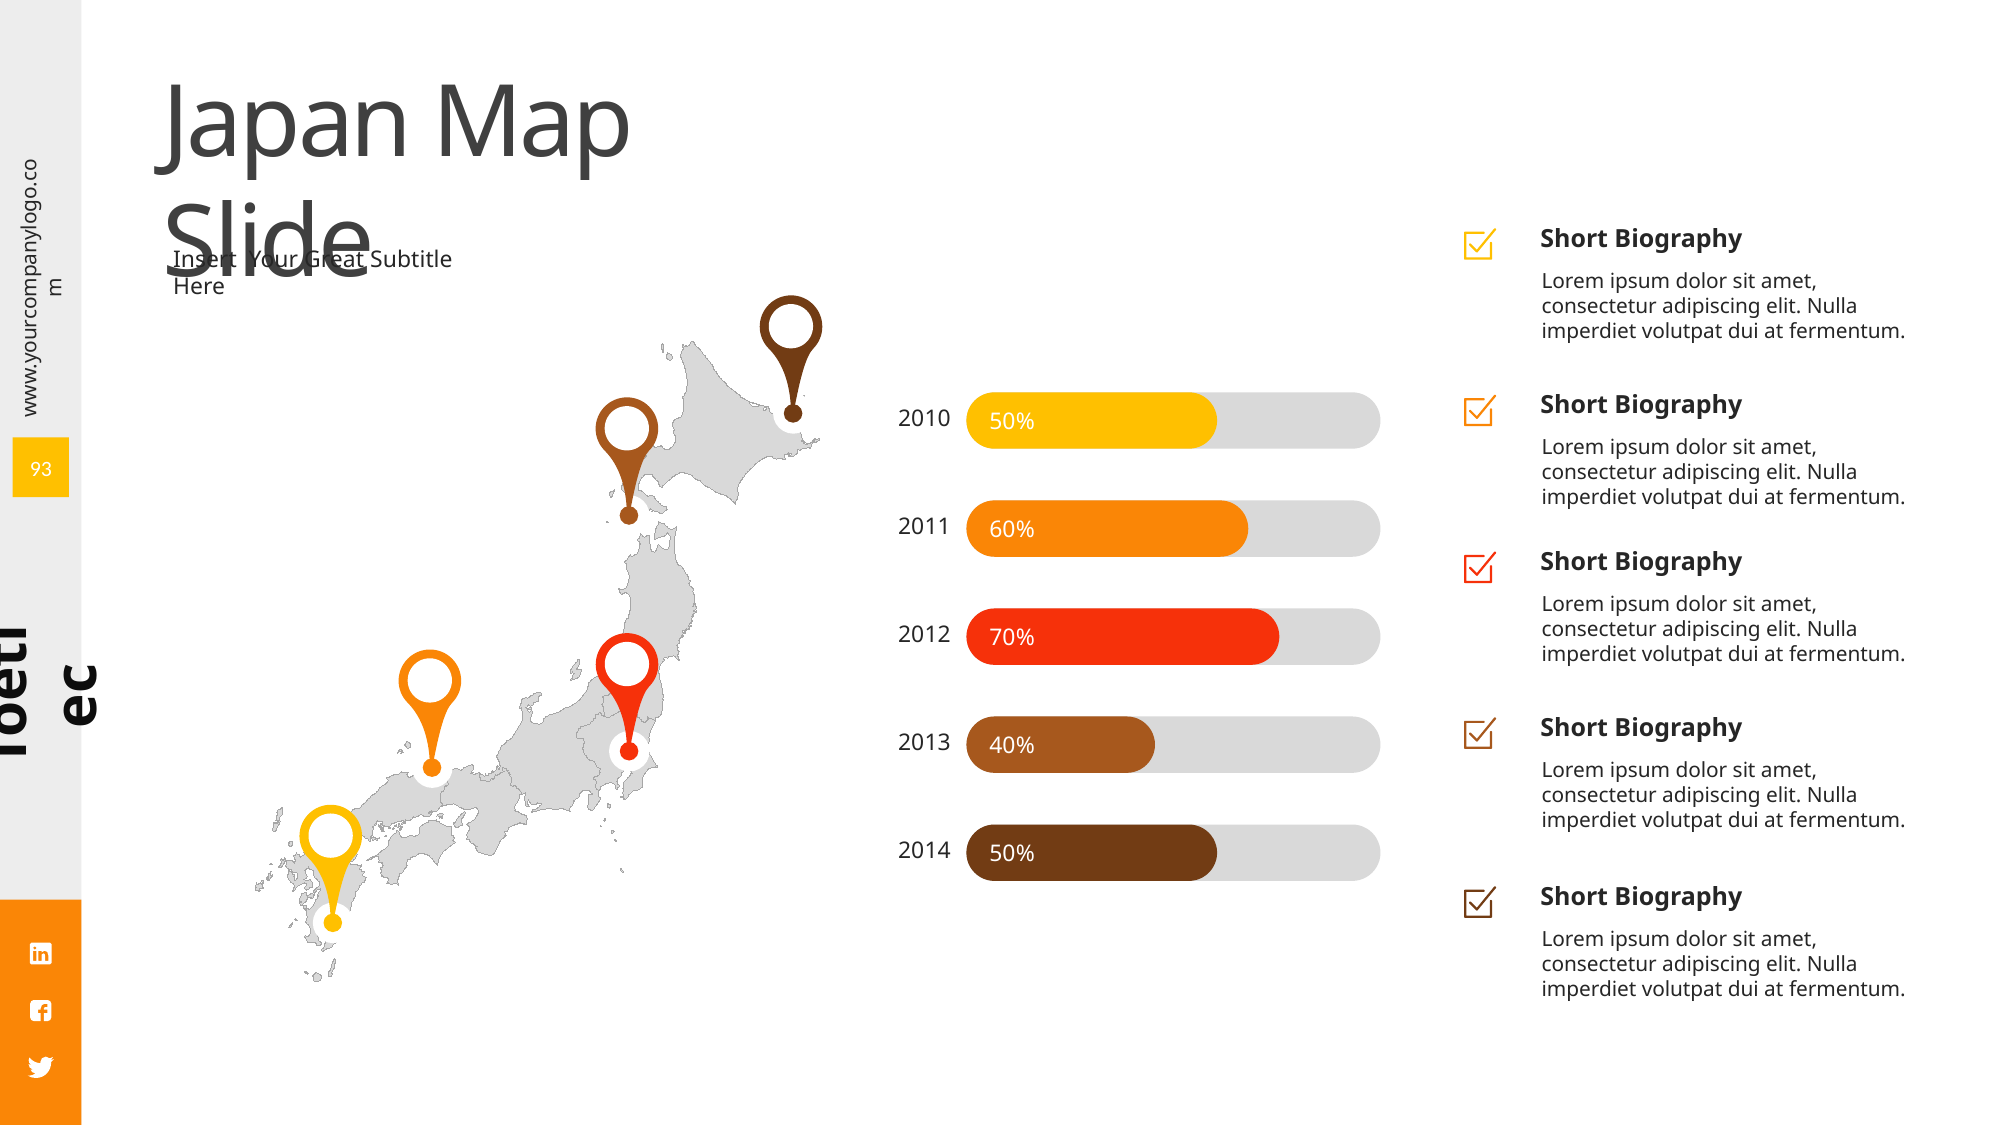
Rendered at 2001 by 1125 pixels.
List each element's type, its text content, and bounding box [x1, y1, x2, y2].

text_box Short Biography [1525, 203, 1810, 272]
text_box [577, 404, 677, 536]
text_box Short Biography [1525, 369, 1810, 438]
text_box Short Biography [1525, 861, 1810, 930]
text_box Short Biography [1525, 526, 1810, 595]
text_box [1464, 886, 1497, 918]
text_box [1464, 551, 1497, 583]
text_box Insert Your Great Subtitle Here [158, 237, 512, 307]
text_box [1464, 228, 1497, 260]
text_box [1464, 717, 1497, 749]
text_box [281, 812, 380, 944]
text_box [577, 640, 677, 772]
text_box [895, 392, 1381, 881]
slide_number 93 [12, 437, 69, 498]
text_box Lorem ipsum dolor sit amet, consectetur adipiscing elit. Nulla imperdiet volutpat dui at fermentum. [1526, 426, 1938, 517]
text_box Lorem ipsum dolor sit amet, consectetur adipiscing elit. Nulla imperdiet volutpat dui at fermentum. [1526, 260, 1938, 350]
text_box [254, 340, 820, 982]
text_box Short Biography [1525, 692, 1810, 761]
text_box Lorem ipsum dolor sit amet, consectetur adipiscing elit. Nulla imperdiet volutpat dui at fermentum. [1526, 583, 1938, 673]
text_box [741, 302, 841, 434]
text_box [380, 657, 480, 788]
text_box Lorem ipsum dolor sit amet, consectetur adipiscing elit. Nulla imperdiet volutpat dui at fermentum. [1526, 749, 1938, 839]
text_box Lorem ipsum dolor sit amet, consectetur adipiscing elit. Nulla imperdiet volutpat dui at fermentum. [1526, 918, 1938, 1008]
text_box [1464, 394, 1497, 427]
text_box Japan Map Slide [147, 116, 677, 236]
